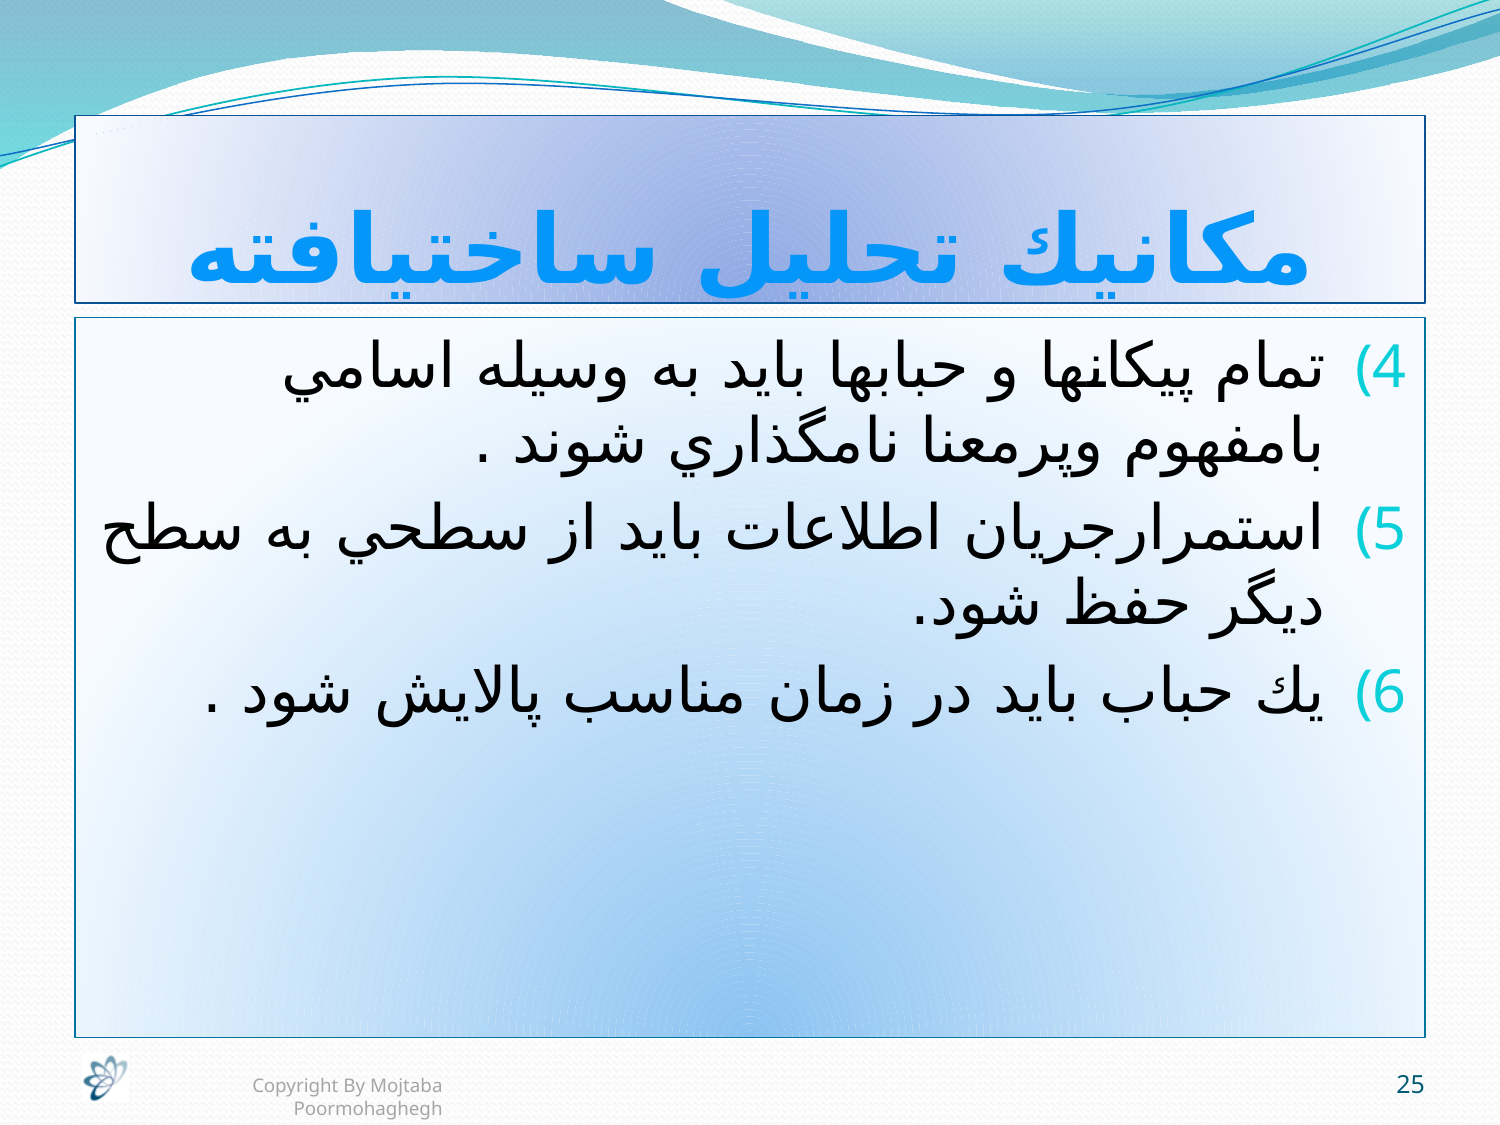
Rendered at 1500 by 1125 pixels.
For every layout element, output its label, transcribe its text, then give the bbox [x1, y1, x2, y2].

text_box Copyright By Mojtaba Poormohaghegh [105, 1066, 457, 1125]
picture [81, 1054, 130, 1102]
title مكانيك تحليل ساختيافته [74, 115, 1426, 304]
list تمام پيكانها و حبابها بايد به وسيله اسامي بامفهوم وپرمعنا نامگذاري شوند . استمرارجريان اطلاعات بايد از سطحي به سطح ديگر حفظ شود. يك حباب بايد در زمان مناسب پالايش شود . [74, 317, 1426, 1038]
slide_number 25 [1299, 1042, 1425, 1103]
